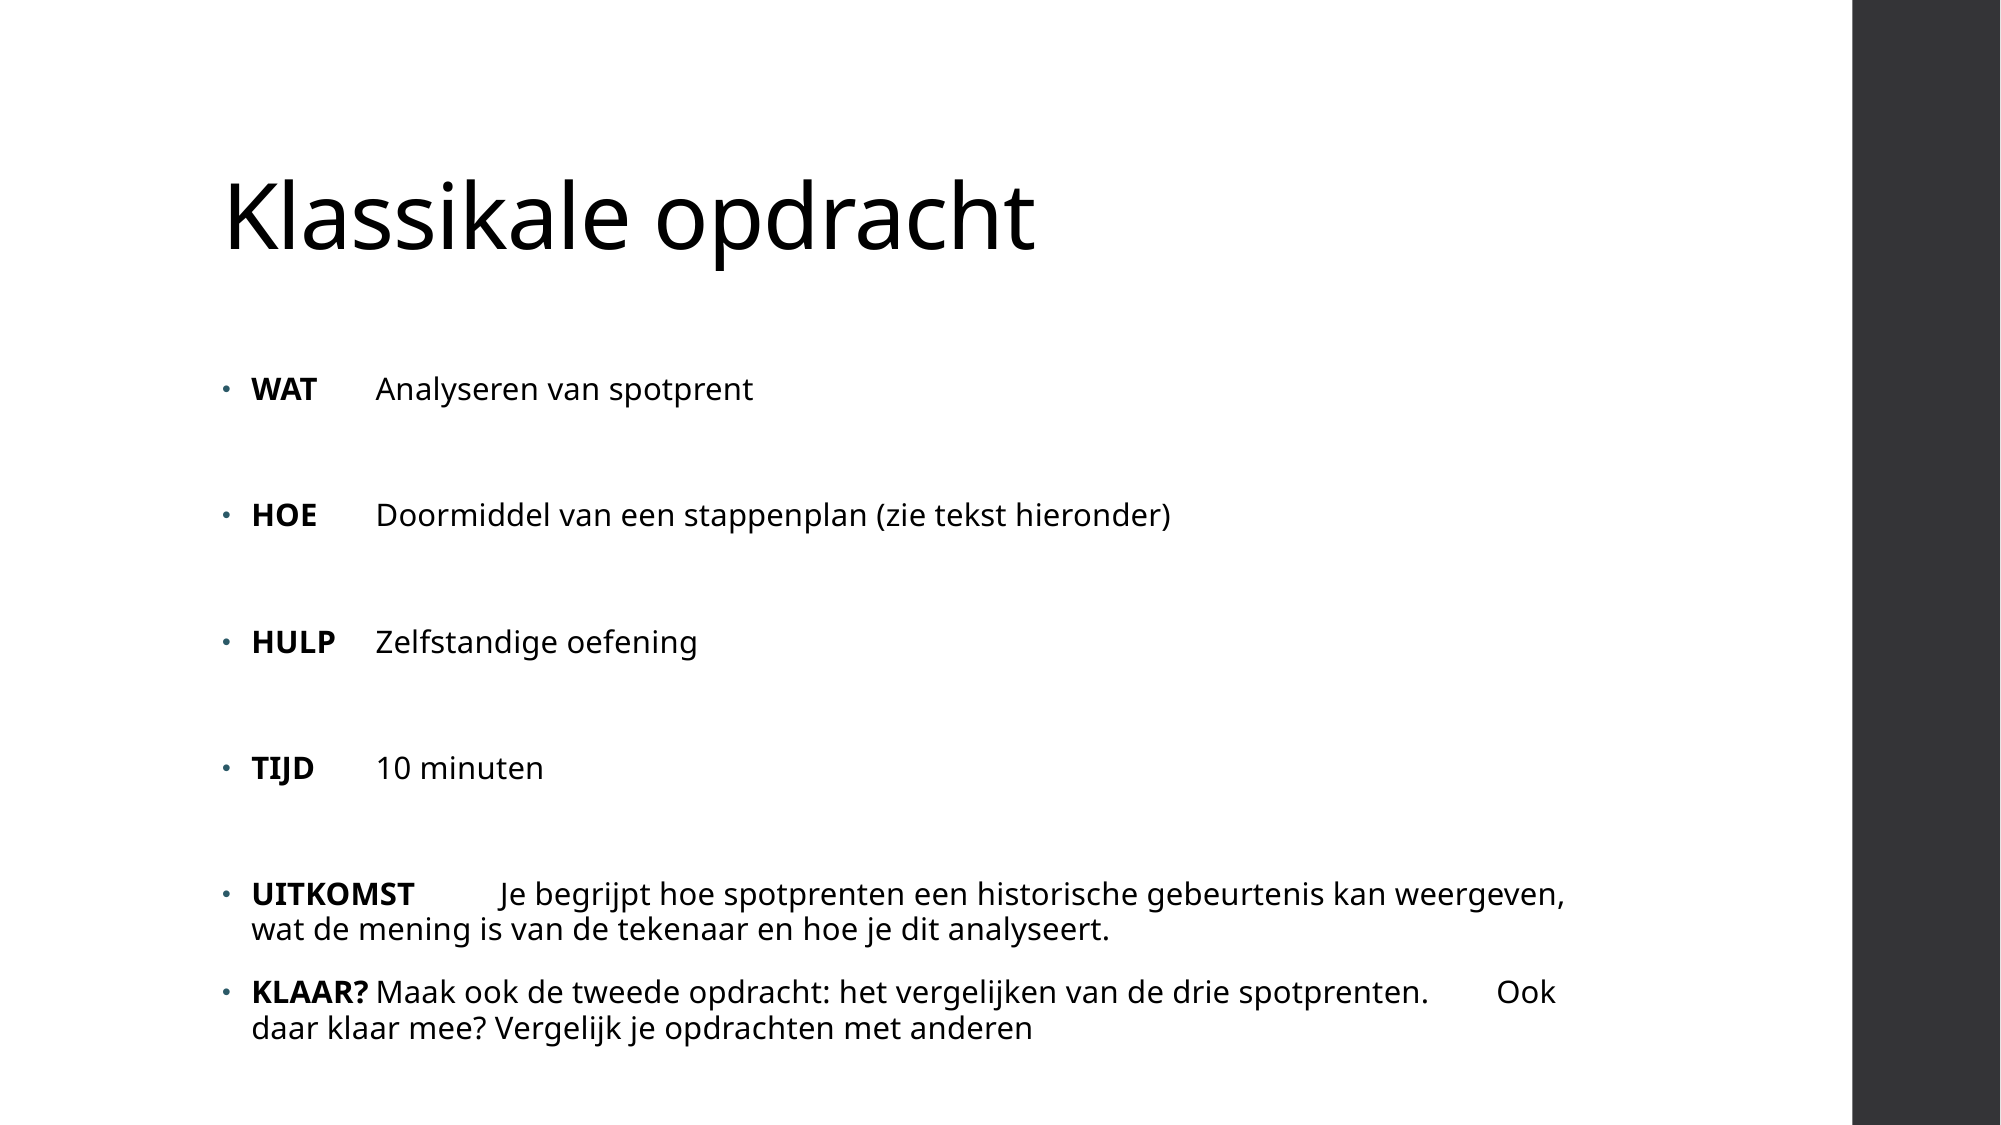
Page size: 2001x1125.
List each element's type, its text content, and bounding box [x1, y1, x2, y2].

list WAT Analyseren van spotprent HOE Doormiddel van een stappenplan (zie tekst hieronder) HULP Zelfstandige oefening TIJD 10 minuten UITKOMST Je begrijpt hoe spotprenten een historische gebeurtenis kan weergeven, wat de mening is van de tekenaar en hoe je dit analyseert. KLAAR? Maak ook de tweede opdracht: het vergelijken van de drie spotprenten. Ook daar klaar mee? Vergelijk je opdrachten met anderen [206, 299, 1617, 1060]
title Klassikale opdracht [206, 60, 1797, 278]
